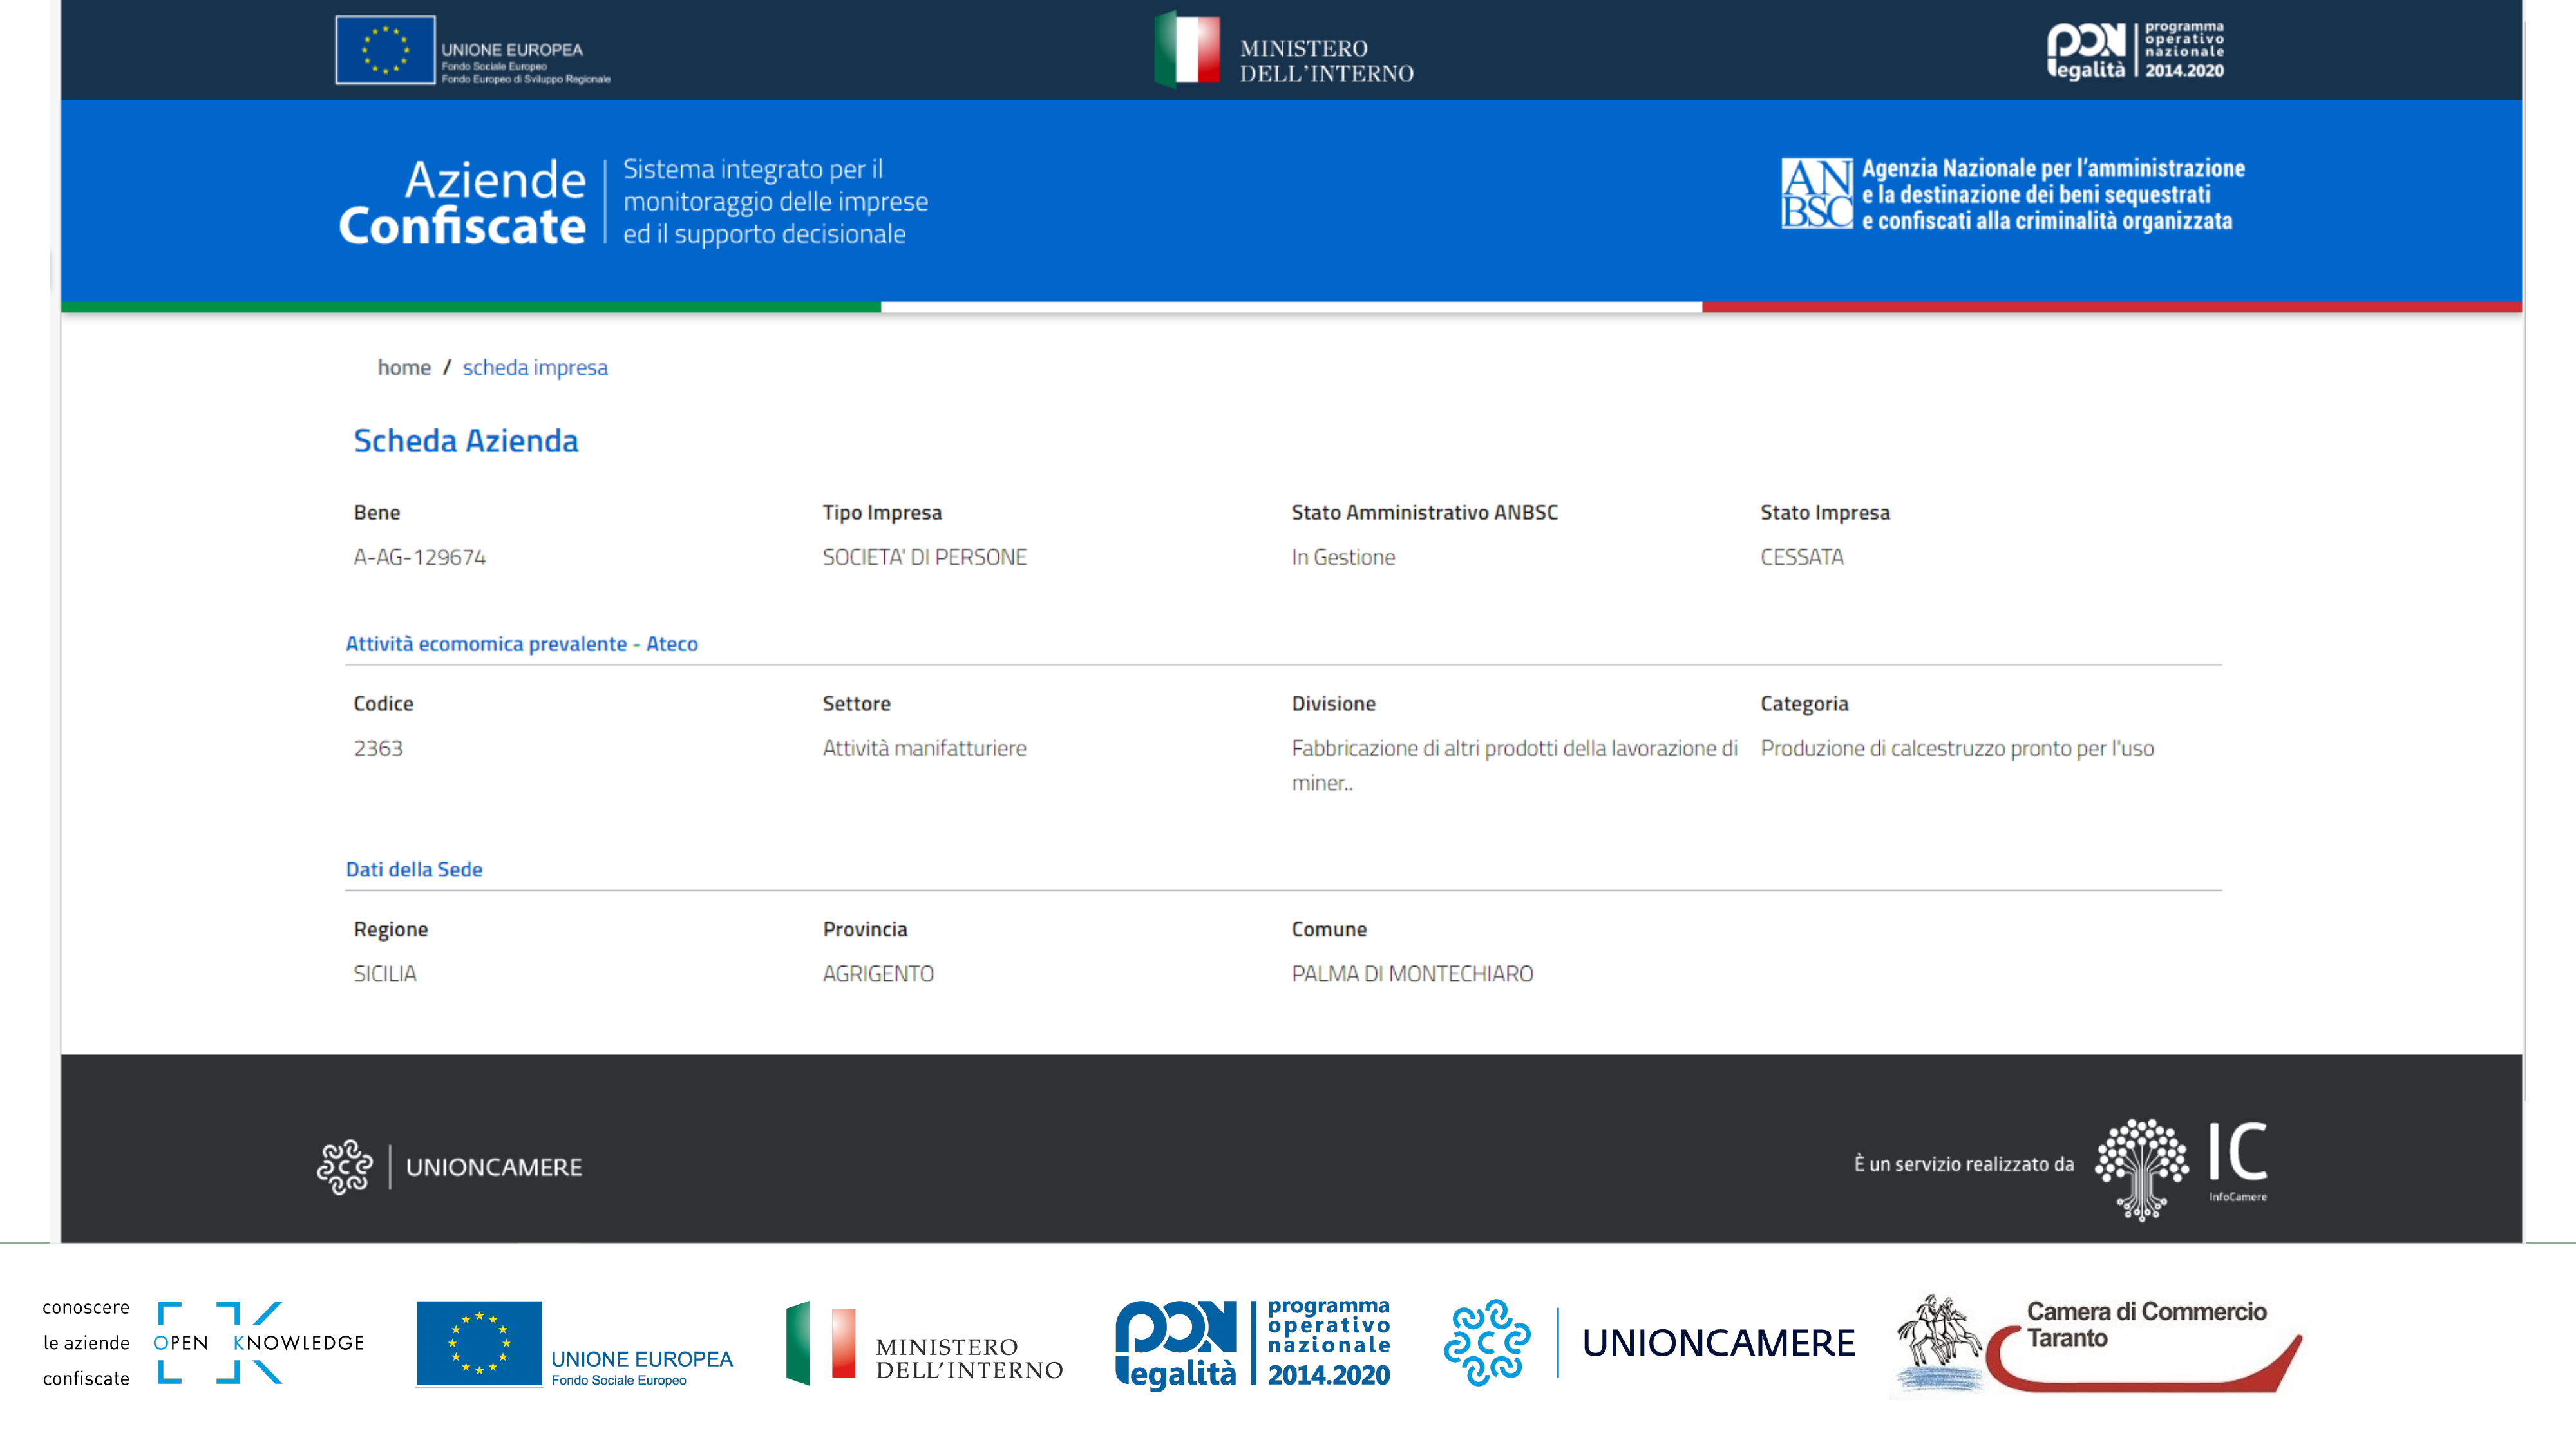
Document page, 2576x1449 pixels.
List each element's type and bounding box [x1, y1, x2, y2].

picture [50, 0, 2526, 1244]
picture [42, 1296, 1855, 1392]
picture [1889, 1281, 2313, 1400]
